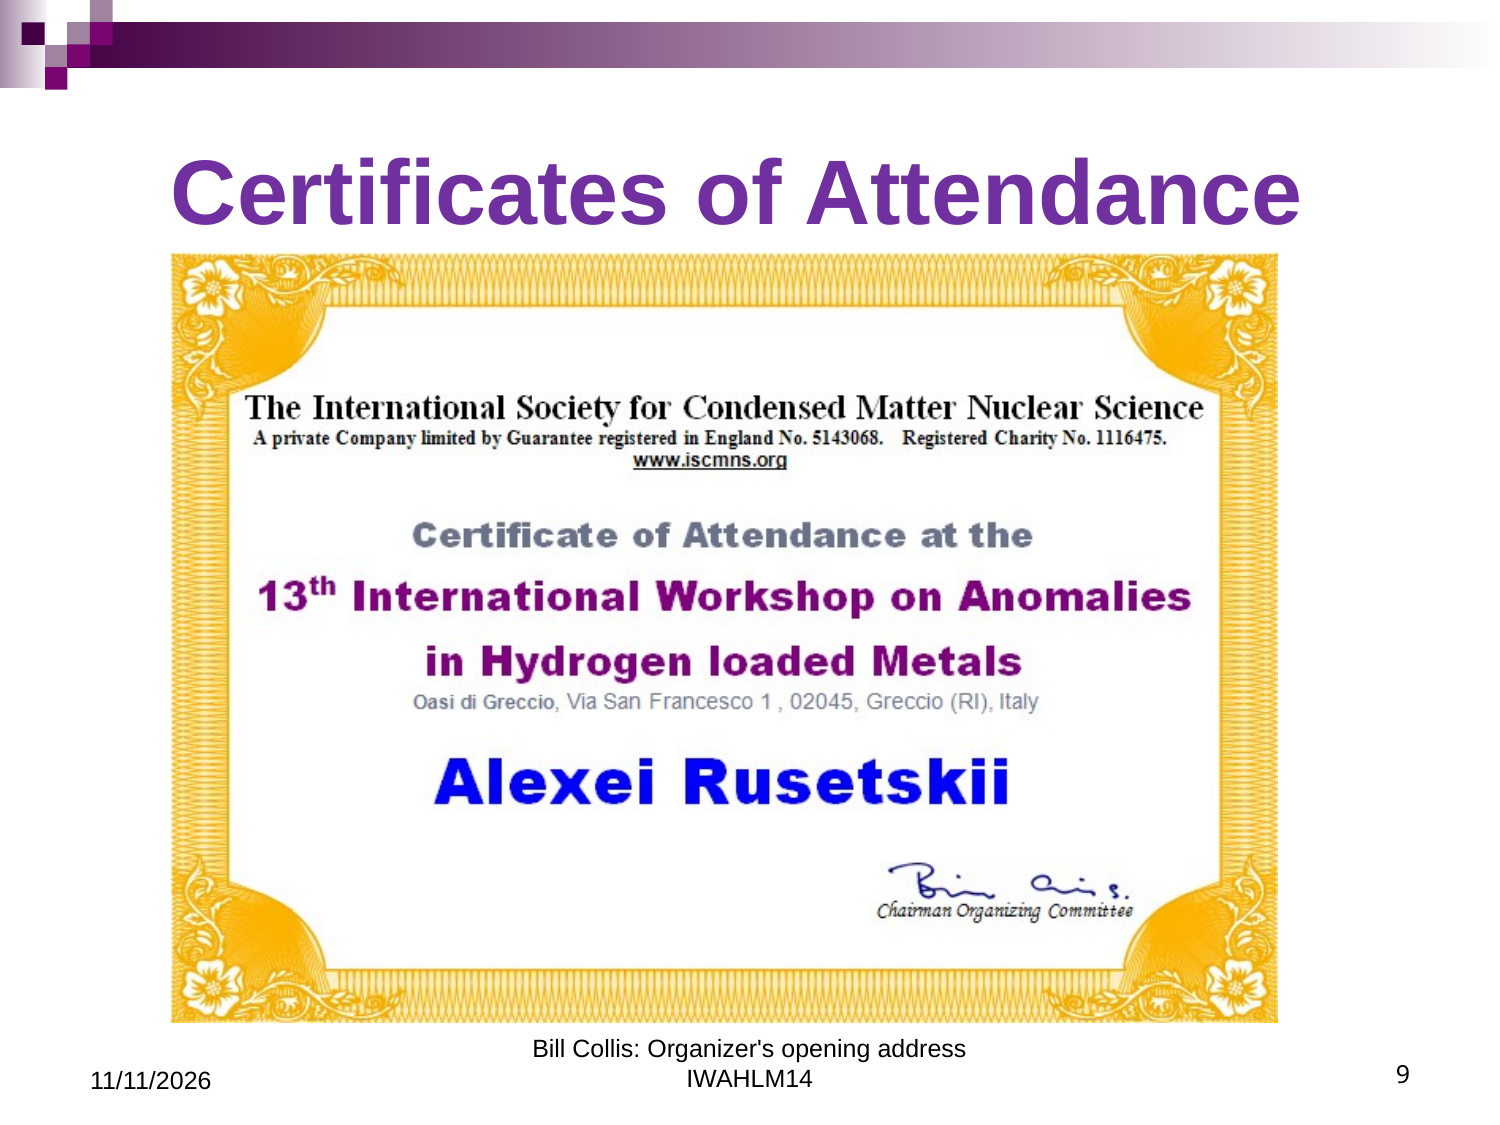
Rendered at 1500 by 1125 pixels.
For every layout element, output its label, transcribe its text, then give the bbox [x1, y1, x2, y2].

slide_number 9 [1074, 1025, 1425, 1100]
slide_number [75, 1024, 425, 1103]
title Certificates of Attendance [75, 75, 1425, 300]
footer Bill Collis: Organizer's opening address IWAHLM14 [512, 1030, 988, 1100]
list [170, 253, 1278, 1024]
